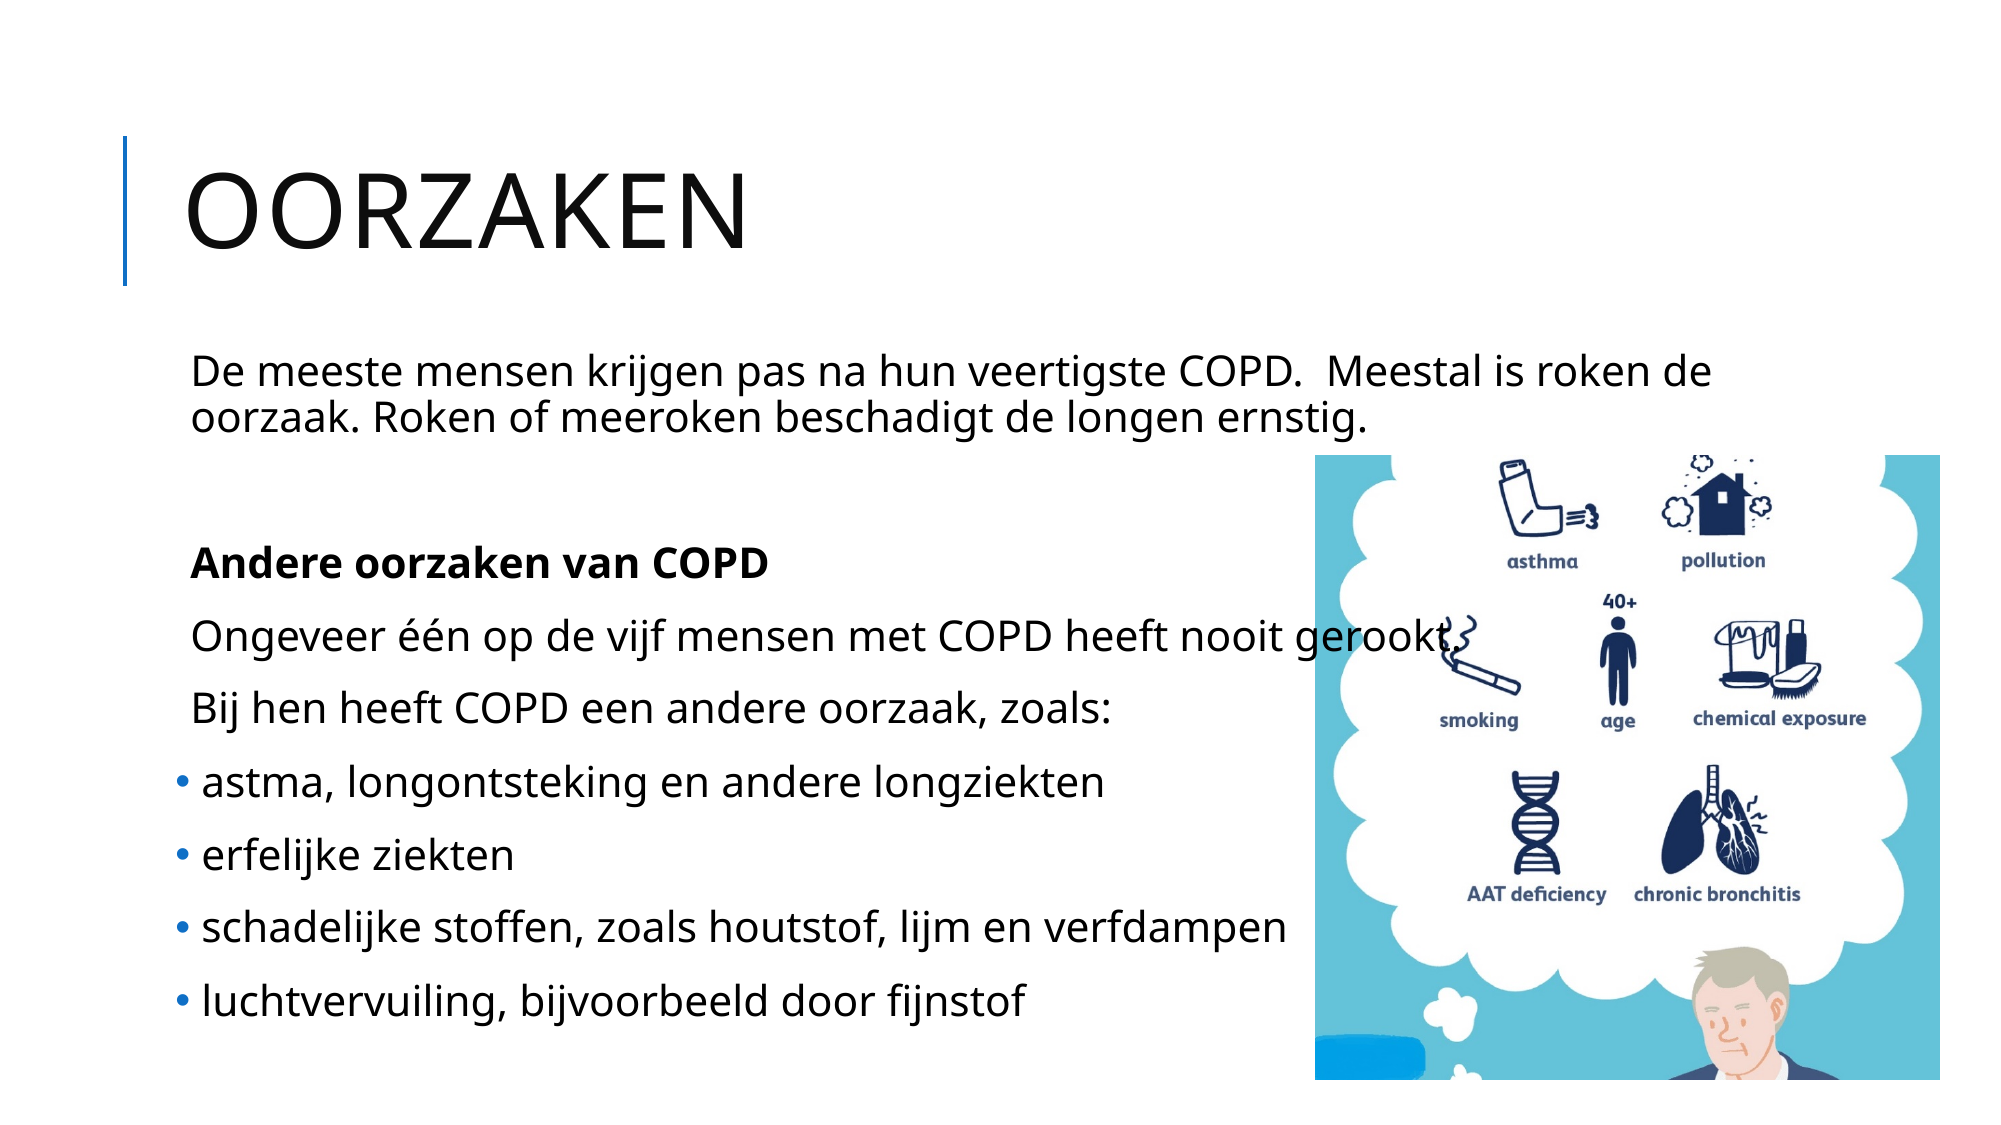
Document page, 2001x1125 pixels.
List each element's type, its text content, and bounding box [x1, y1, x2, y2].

list De meeste mensen krijgen pas na hun veertigste COPD. Meestal is roken de oorzaak. Roken of meeroken beschadigt de longen ernstig. Andere oorzaken van COPD Ongeveer één op de vijf mensen met COPD heeft nooit gerookt. Bij hen heeft COPD een andere oorzaak, zoals: astma, longontsteking en andere longziekten erfelijke ziekten schadelijke stoffen, zoals houtstof, lijm en verfdampen luchtvervuiling, bijvoorbeeld door fijnstof [168, 341, 1763, 1035]
title Oorzaken [168, 96, 1763, 341]
picture [1315, 455, 1940, 1081]
